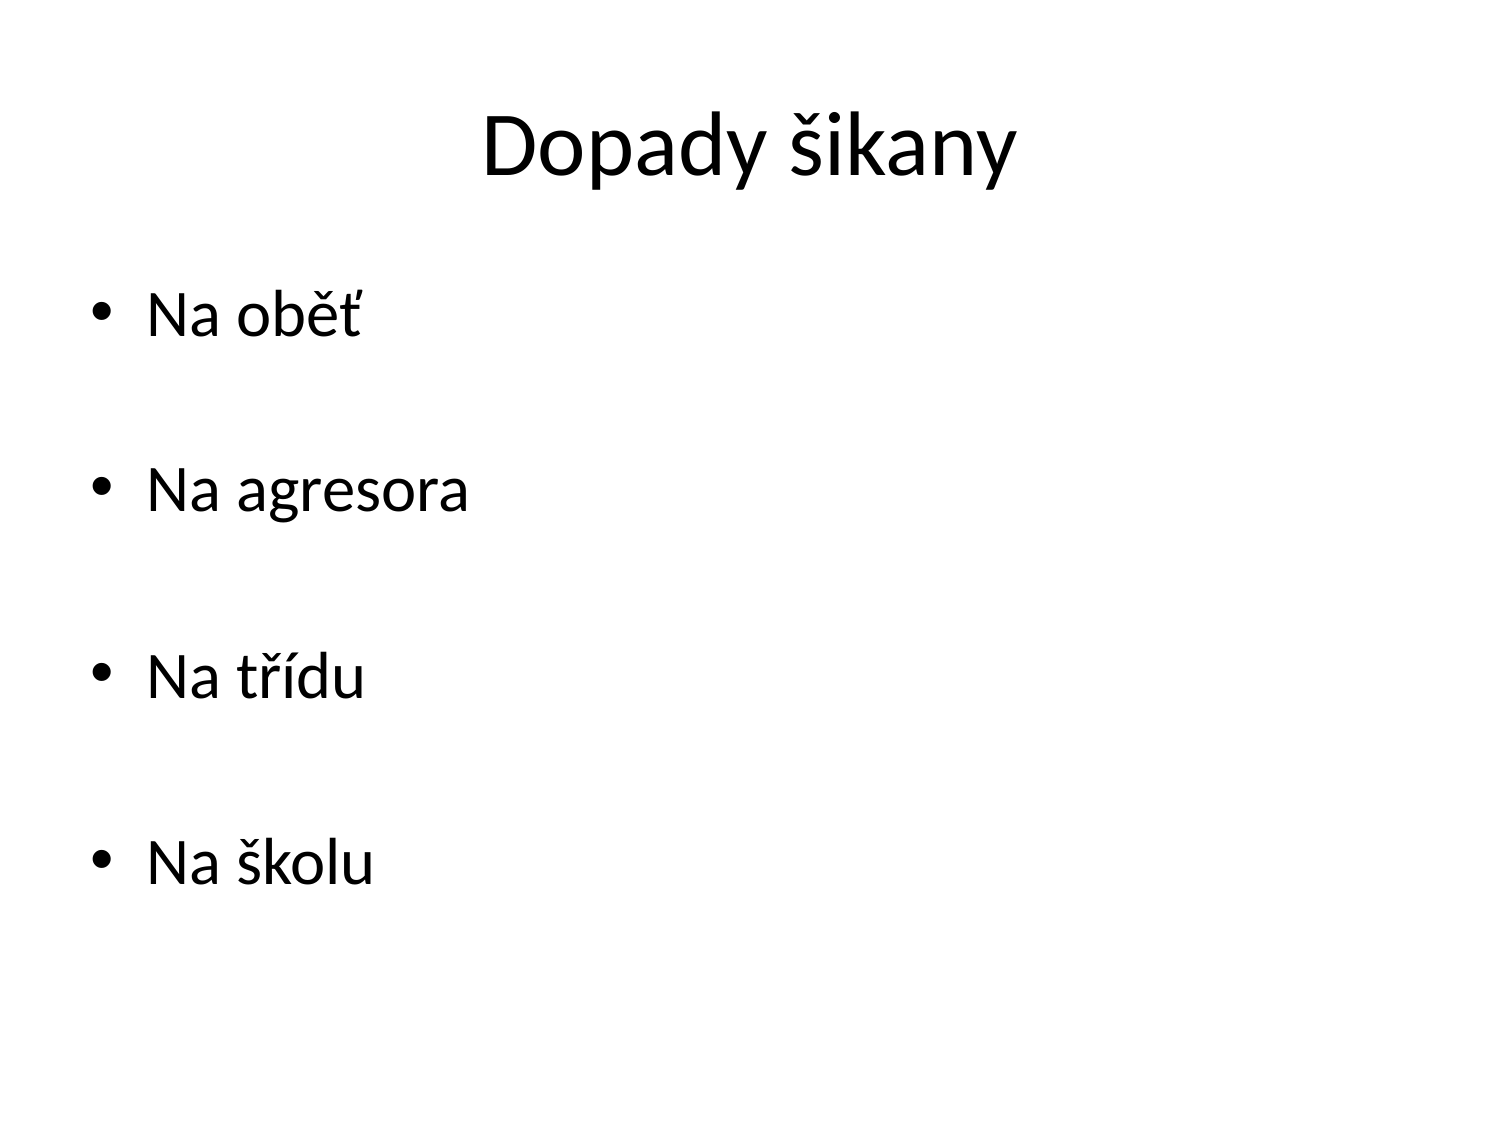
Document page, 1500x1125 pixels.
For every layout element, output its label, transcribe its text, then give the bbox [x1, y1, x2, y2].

title Dopady šikany [75, 45, 1425, 233]
list Na oběť Na agresora Na třídu Na školu [75, 262, 1425, 1005]
